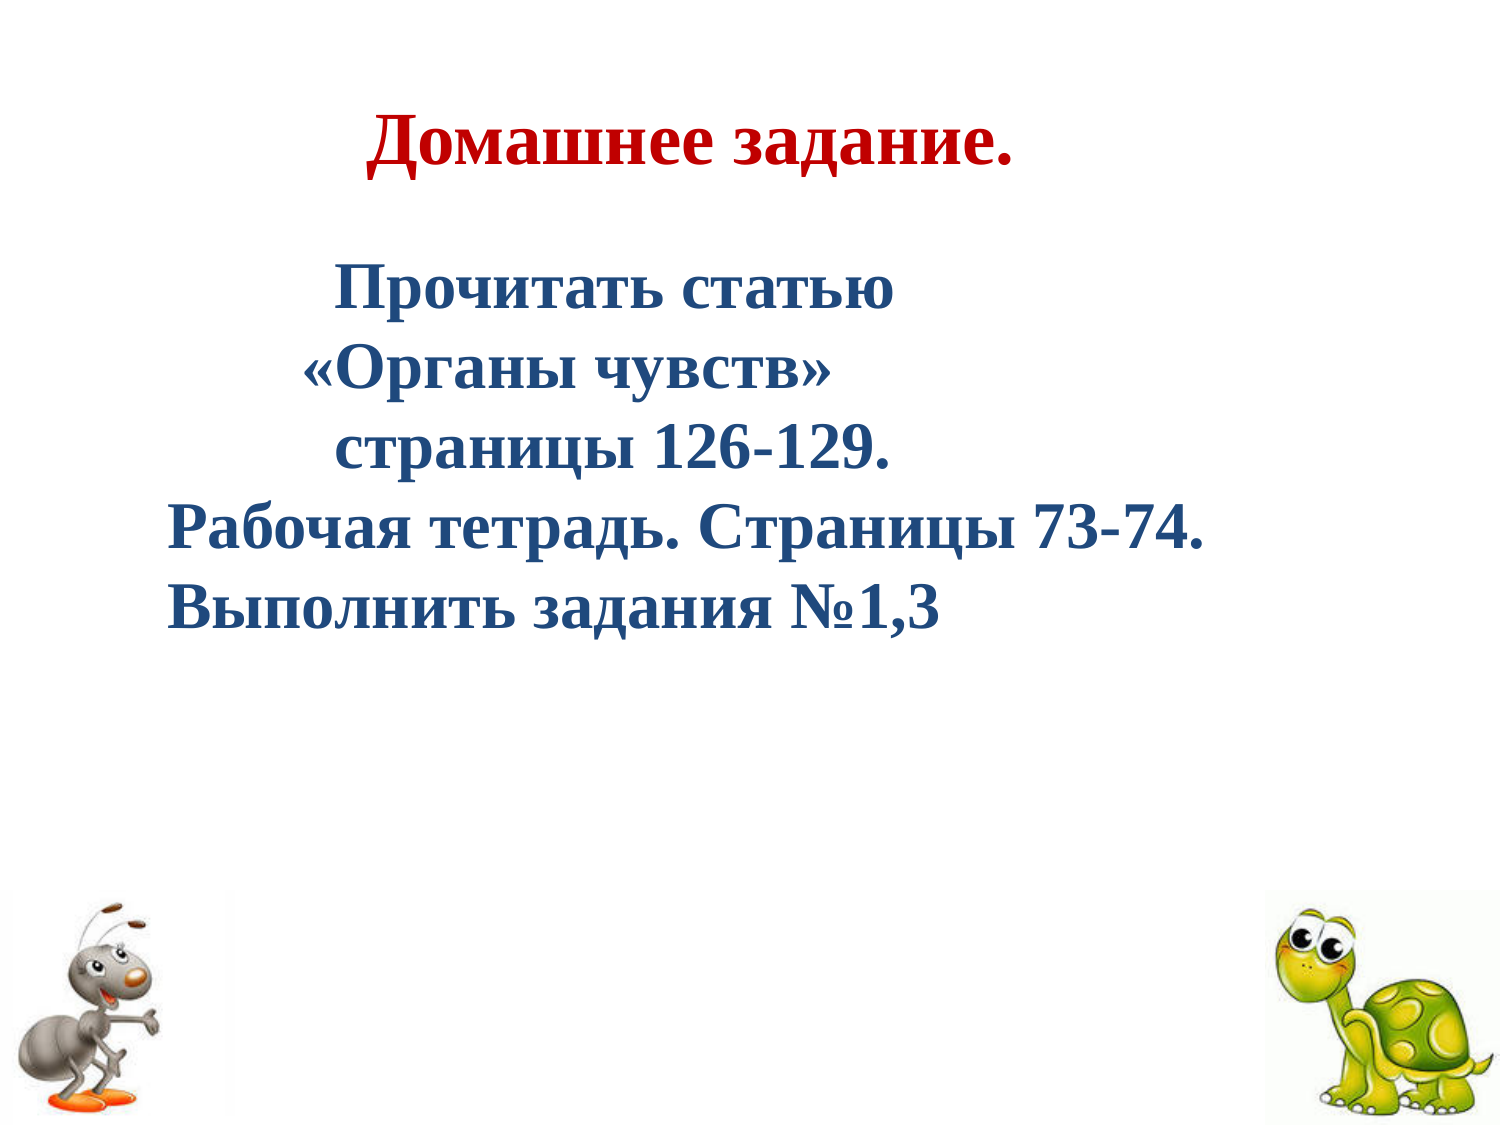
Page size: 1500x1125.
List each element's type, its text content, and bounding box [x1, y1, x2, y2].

text_box Домашнее задание. [351, 81, 1207, 187]
text_box Прочитать статью «Органы чувств» страницы 126-129. Рабочая тетрадь. Страницы 73-74. Выполнить задания №1,3 [152, 234, 1278, 649]
picture [0, 890, 235, 1125]
picture [1265, 890, 1500, 1125]
